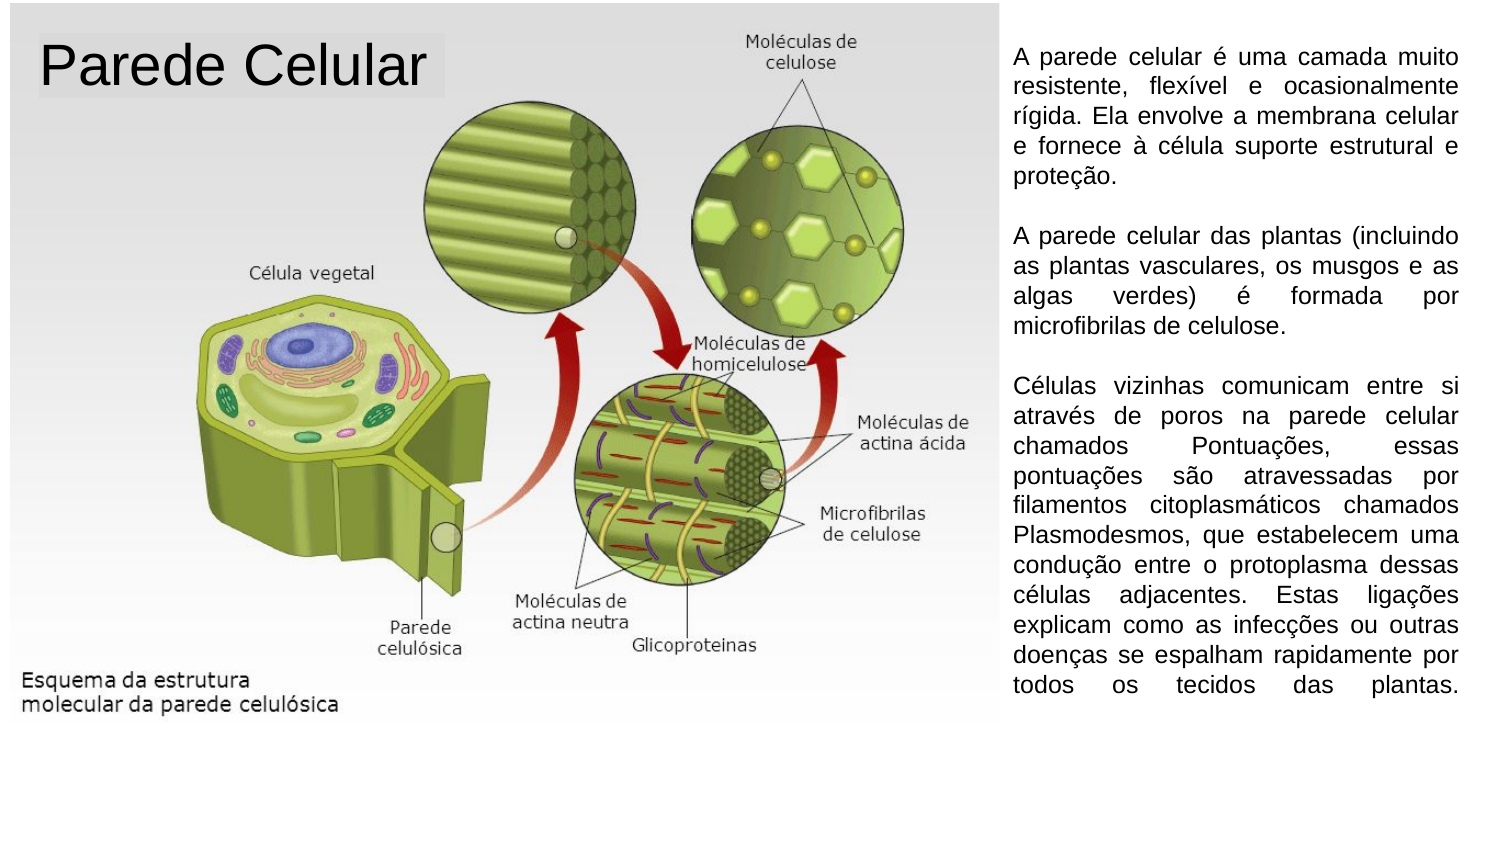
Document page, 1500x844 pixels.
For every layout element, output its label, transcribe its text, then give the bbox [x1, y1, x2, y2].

text_box A parede celular é uma camada muito resistente, flexível e ocasionalmente rígida. Ela envolve a membrana celular e fornece à célula suporte estrutural e proteção. A parede celular das plantas (incluindo as plantas vasculares, os musgos e as algas verdes) é formada por microfibrilas de celulose. Células vizinhas comunicam entre si através de poros na parede celular chamados Pontuações, essas pontuações são atravessadas por filamentos citoplasmáticos chamados Plasmodesmos, que estabelecem uma condução entre o protoplasma dessas células adjacentes. Estas ligações explicam como as infecções ou outras doenças se espalham rapidamente por todos os tecidos das plantas. [998, 24, 1475, 775]
picture [9, 2, 1000, 723]
